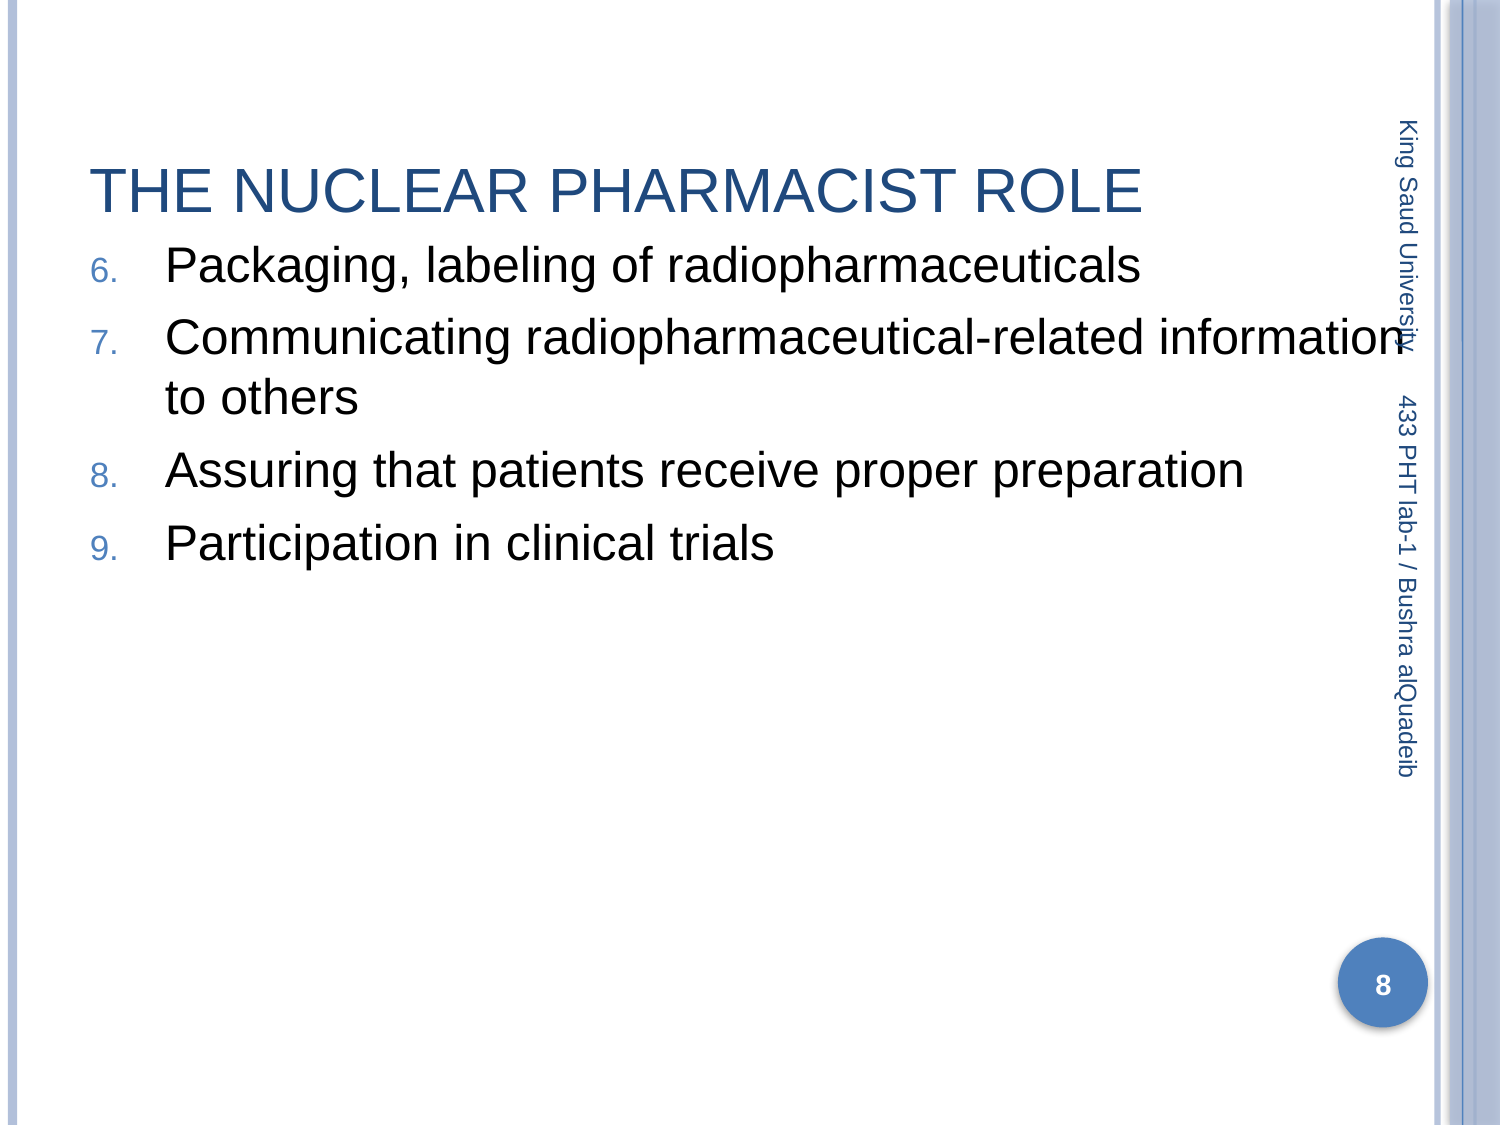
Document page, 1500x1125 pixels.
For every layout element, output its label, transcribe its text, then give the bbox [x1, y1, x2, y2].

list Packaging, labeling of radiopharmaceuticals Communicating radiopharmaceutical-related information to others Assuring that patients receive proper preparation Participation in clinical trials [75, 224, 1425, 1025]
slide_number King Saud University [1378, 43, 1442, 374]
footer 433 PHT lab-1 / Bushra alQuadeib [1379, 380, 1440, 906]
slide_number 8 [1333, 940, 1434, 1027]
title The Nuclear Pharmacist Role [75, 45, 1300, 224]
